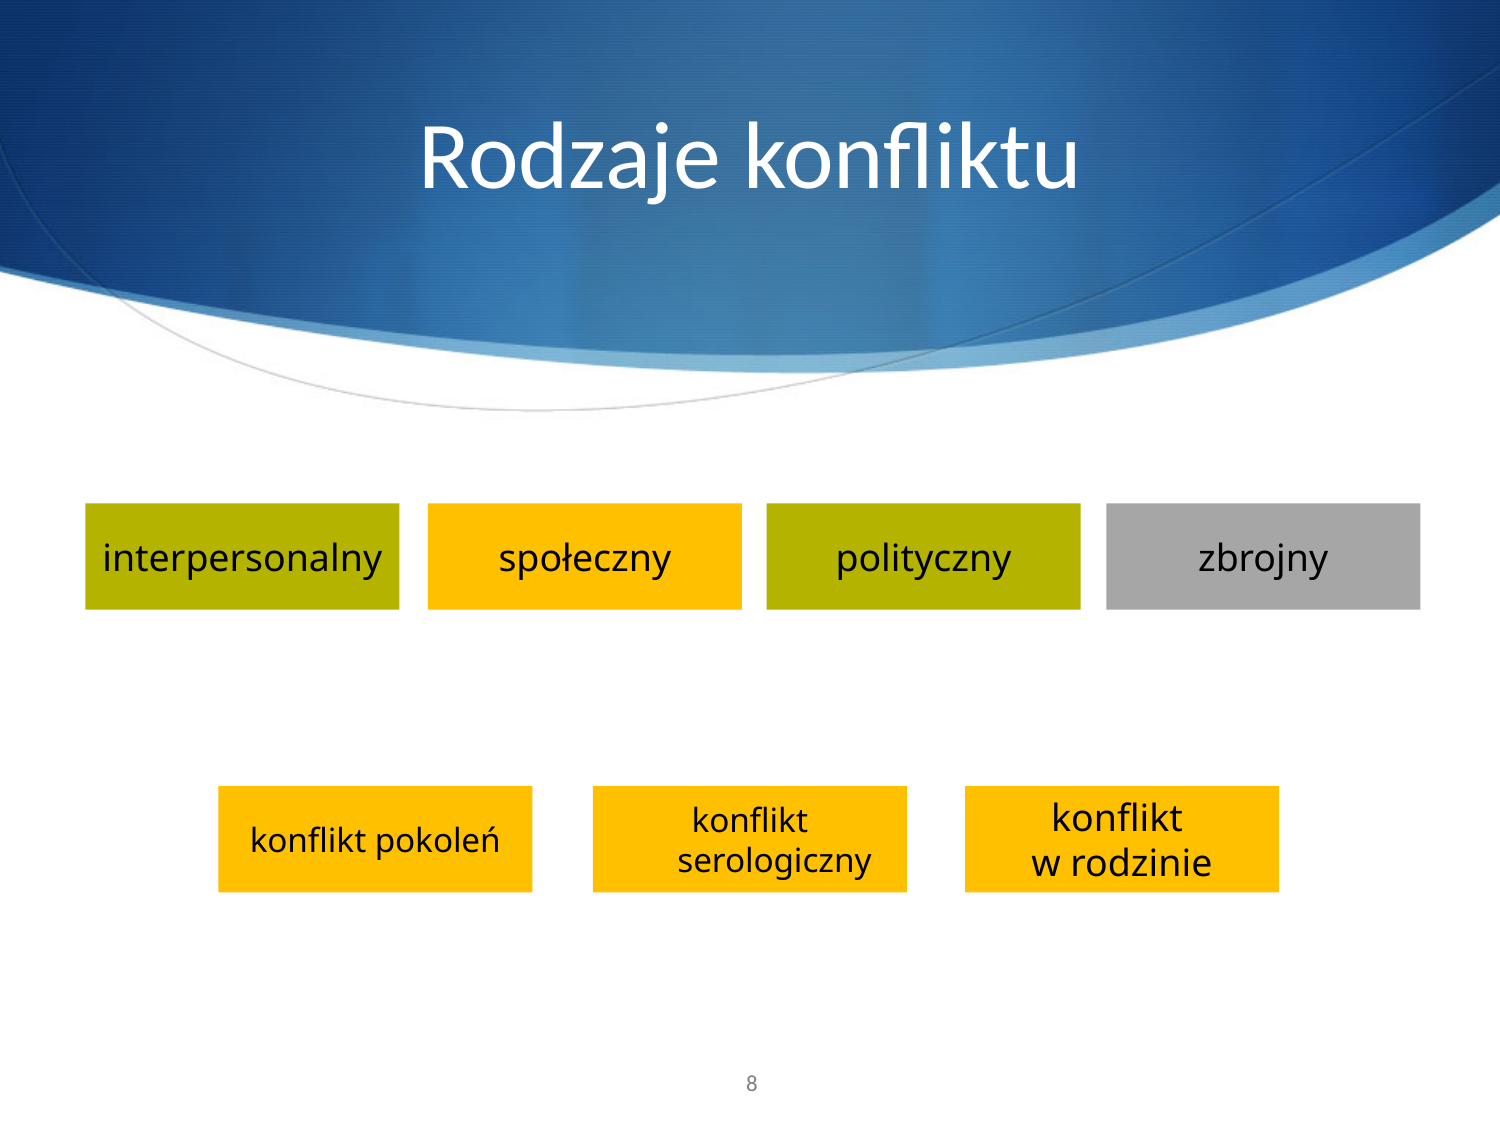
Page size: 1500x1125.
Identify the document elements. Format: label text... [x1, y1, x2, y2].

title Rodzaje konfliktu [75, 0, 1425, 301]
text_box interpersonalny [85, 503, 400, 610]
slide_number 8 [730, 1062, 769, 1103]
text_box społeczny [427, 503, 742, 610]
text_box konflikt w rodzinie [965, 786, 1280, 893]
picture [0, 0, 1500, 1125]
text_box zbrojny [1106, 503, 1421, 610]
text_box konflikt serologiczny [592, 786, 907, 893]
text_box polityczny [766, 503, 1081, 610]
text_box konflikt pokoleń [218, 786, 533, 893]
